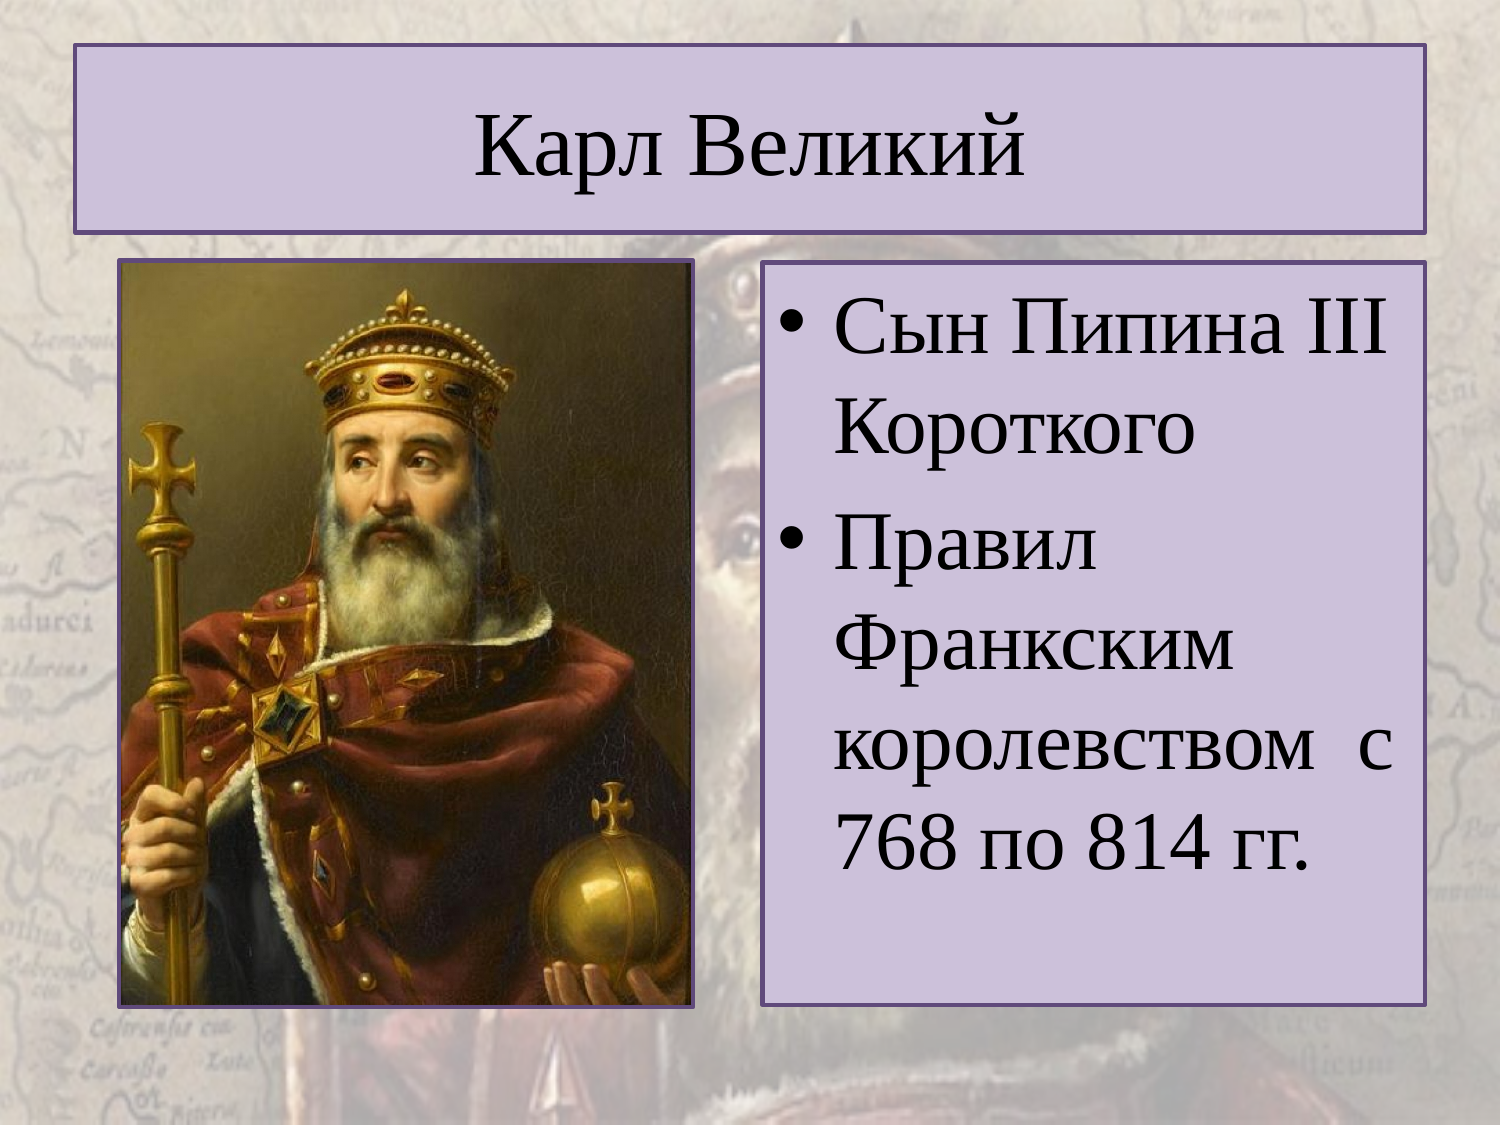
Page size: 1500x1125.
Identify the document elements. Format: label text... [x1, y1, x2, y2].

list Сын Пипина III Короткого Правил Франкским королевством с 768 по 814 гг. [762, 262, 1425, 1005]
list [121, 262, 692, 1006]
title Карл Великий [75, 45, 1425, 233]
